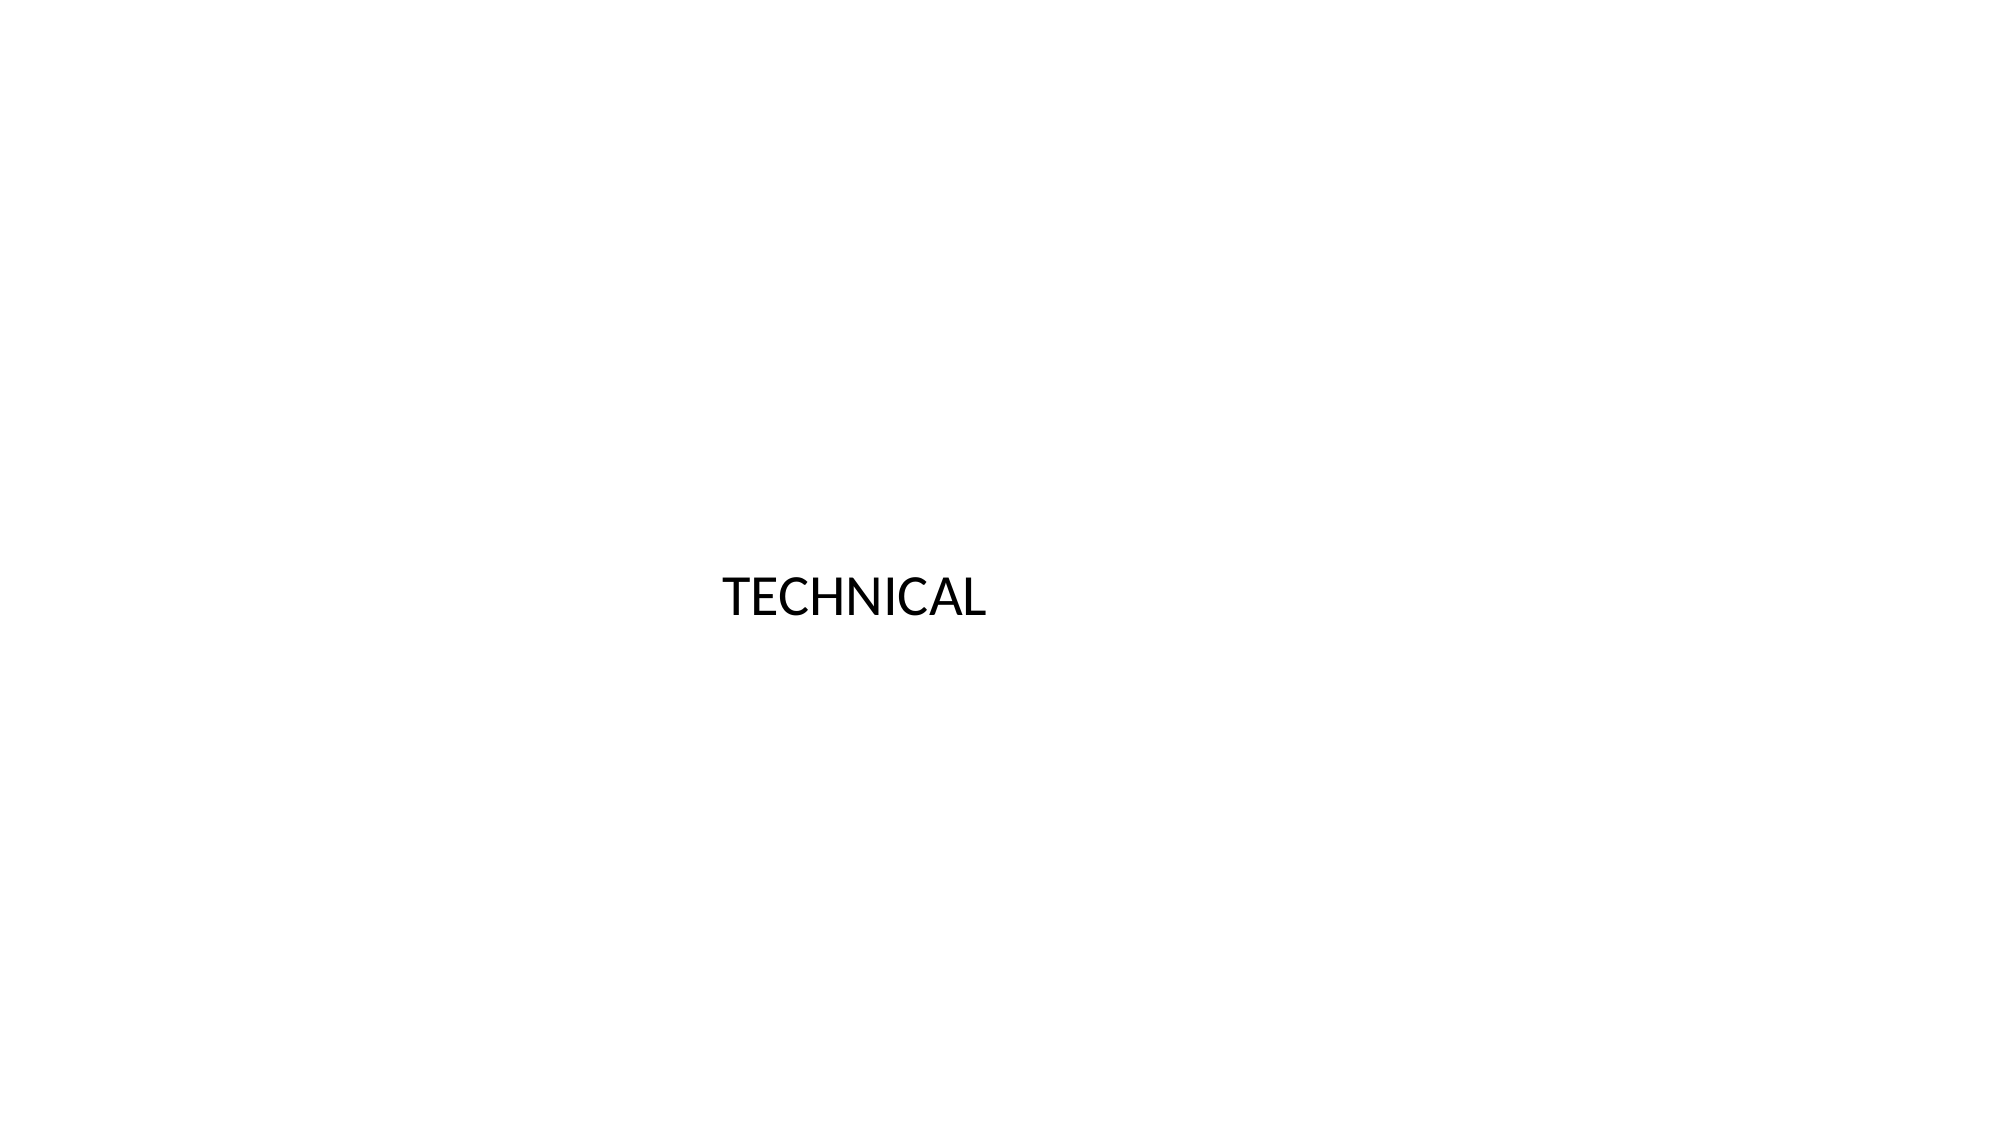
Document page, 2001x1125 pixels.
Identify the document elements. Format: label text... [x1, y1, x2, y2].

list TECHNICAL [137, 299, 1863, 1014]
